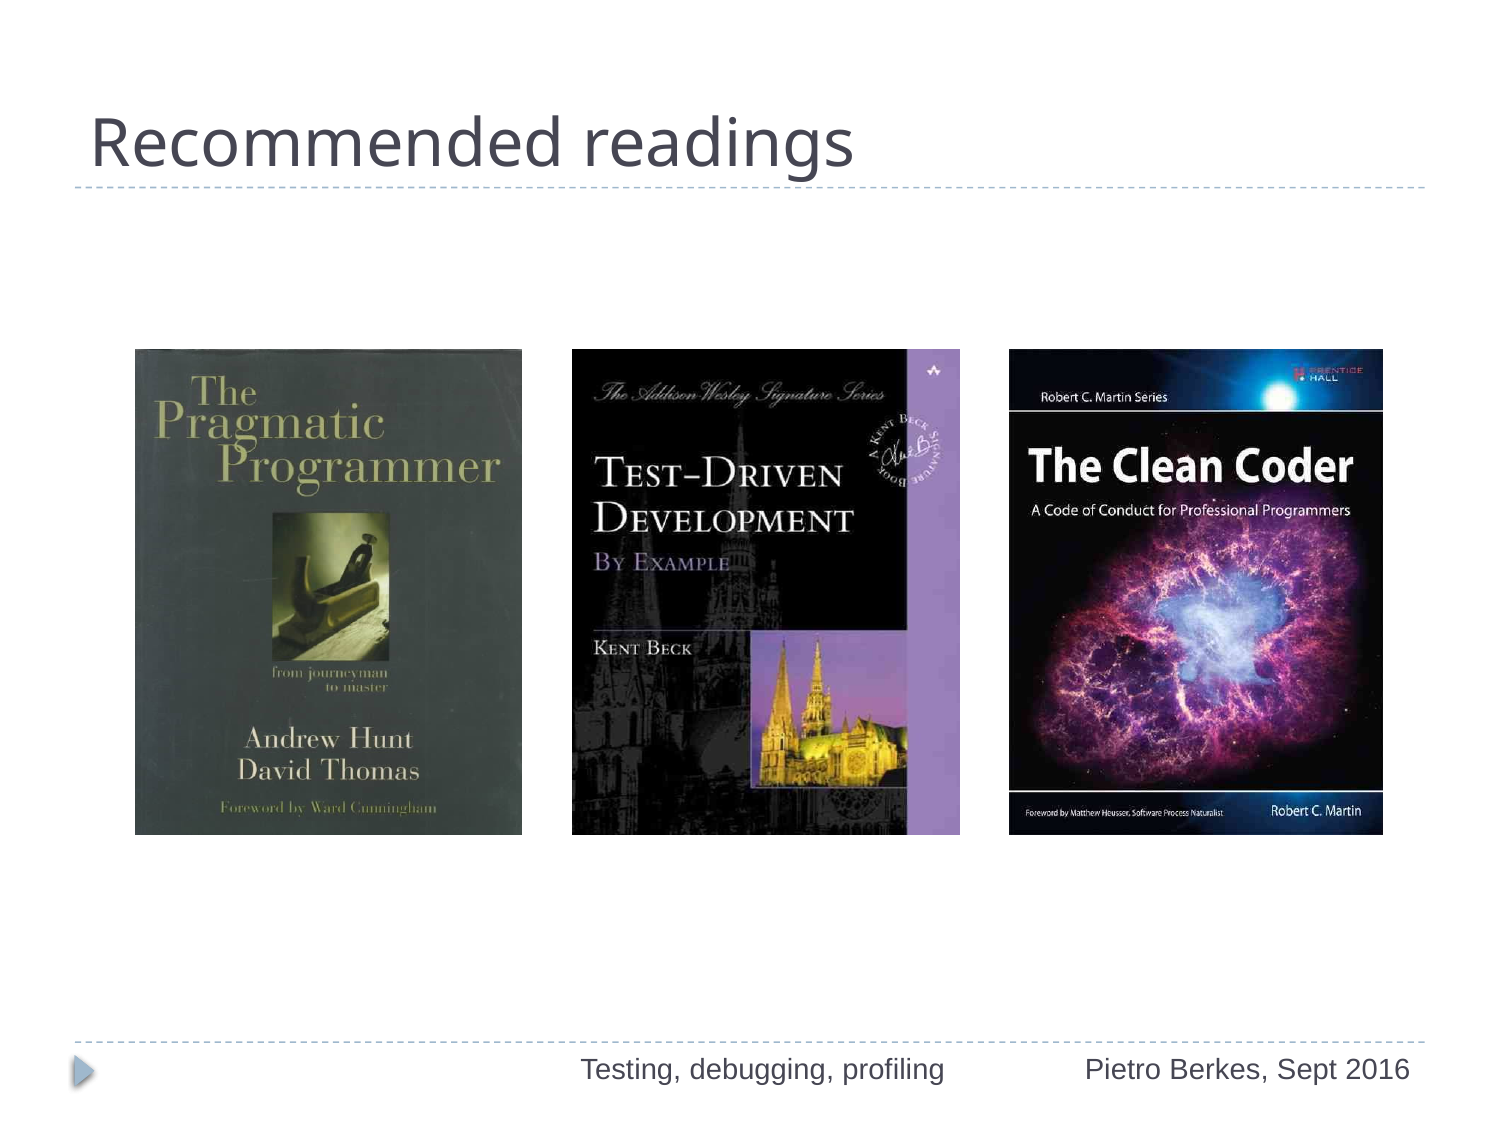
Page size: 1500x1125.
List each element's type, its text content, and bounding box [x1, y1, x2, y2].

picture [135, 349, 522, 835]
picture [572, 349, 960, 835]
title Recommended readings [75, 37, 1425, 188]
footer Testing, debugging, profiling [475, 1042, 1051, 1103]
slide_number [1051, 1042, 1426, 1103]
picture [1009, 349, 1383, 835]
